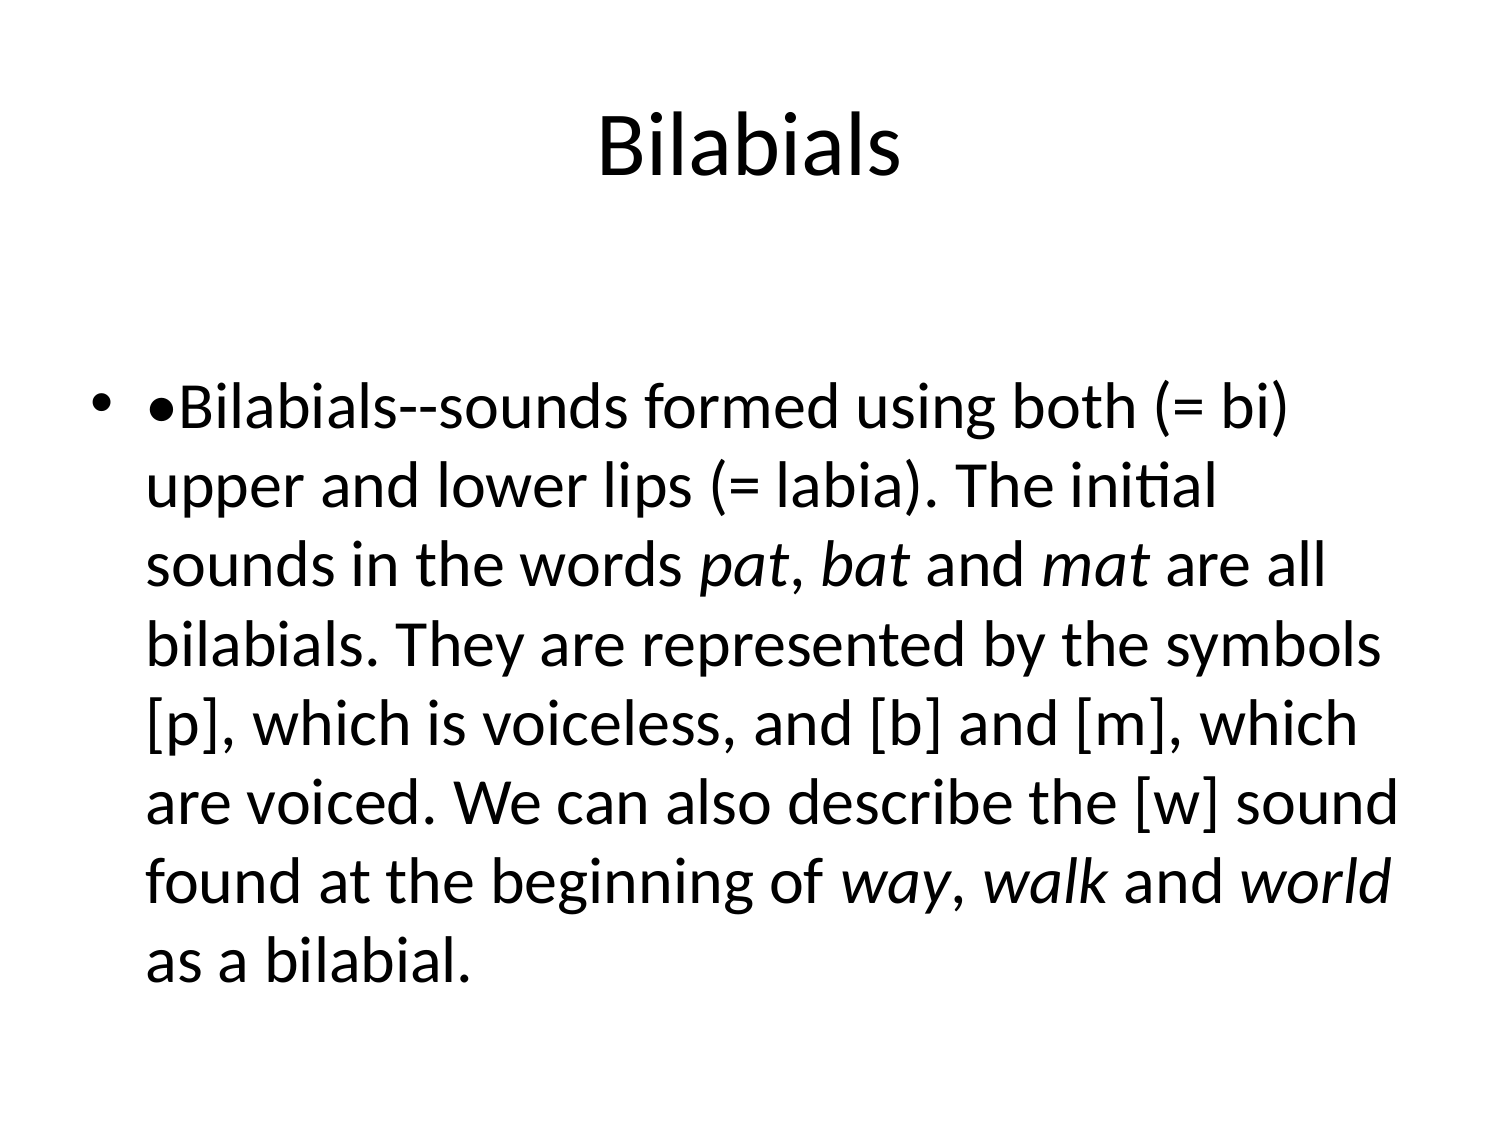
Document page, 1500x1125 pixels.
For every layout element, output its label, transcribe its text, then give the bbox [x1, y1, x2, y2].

title Bilabials [75, 45, 1425, 233]
list •Bilabials--sounds formed using both (= bi) upper and lower lips (= labia). The initial sounds in the words pat, bat and mat are all bilabials. They are represented by the symbols [p], which is voiceless, and [b] and [m], which are voiced. We can also describe the [w] sound found at the beginning of way, walk and world as a bilabial. [75, 262, 1425, 1005]
